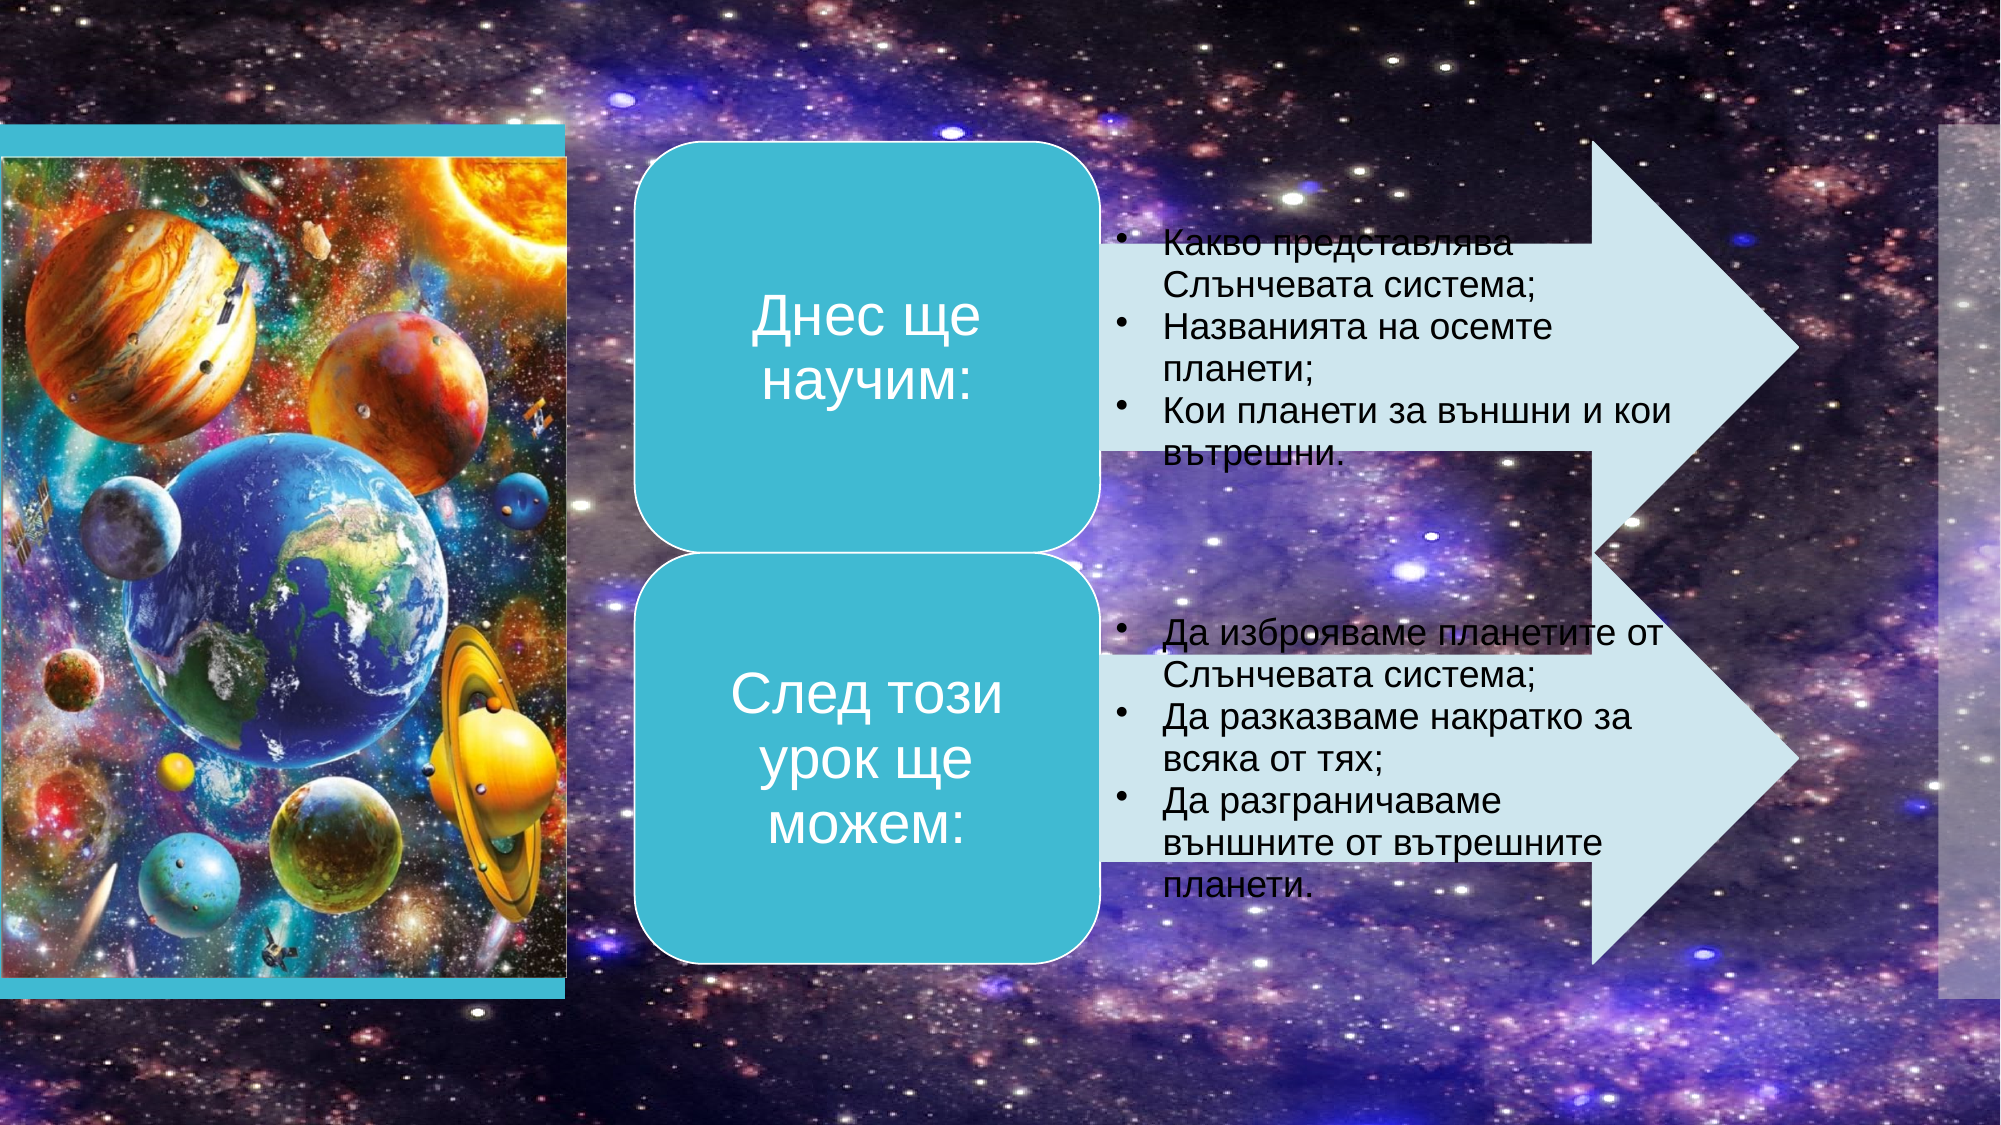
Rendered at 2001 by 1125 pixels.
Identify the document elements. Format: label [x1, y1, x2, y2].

list [634, 141, 1799, 964]
picture [0, 0, 2001, 1125]
